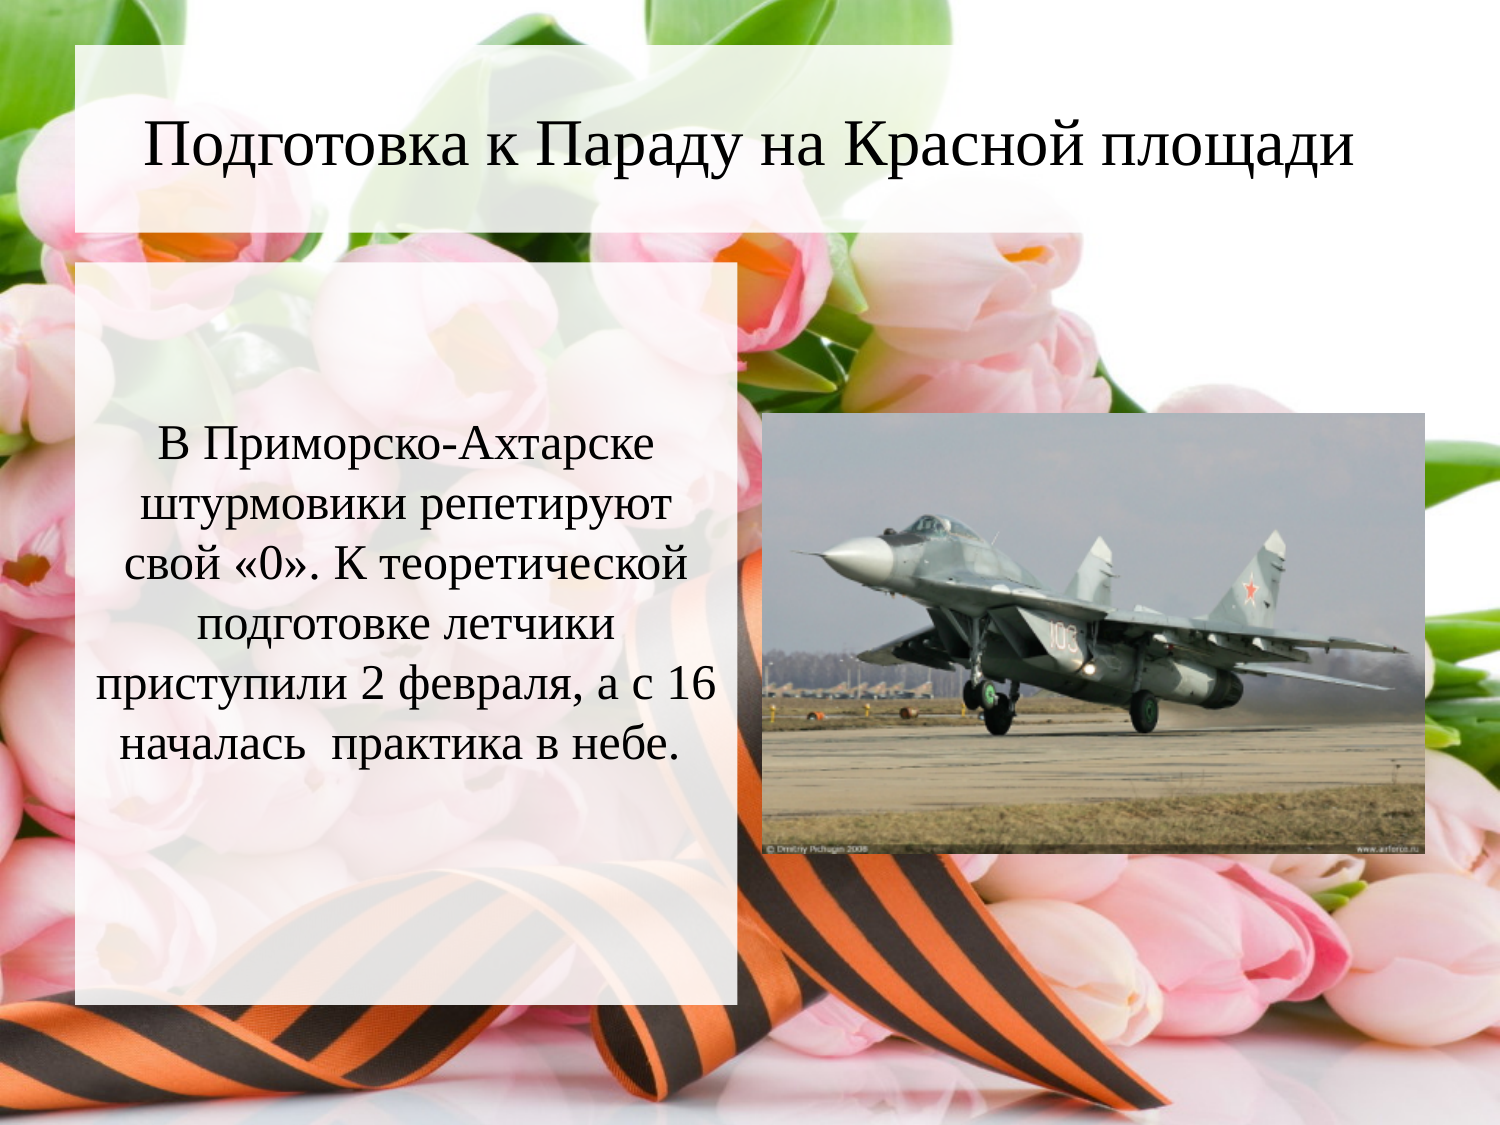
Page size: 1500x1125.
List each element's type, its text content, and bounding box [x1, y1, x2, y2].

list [762, 413, 1426, 854]
title Подготовка к Параду на Красной площади [75, 45, 1425, 233]
picture [0, 0, 1500, 1125]
list В Приморско-Ахтарске штурмовики репетируют свой «0». К теоретической подготовке летчики приступили 2 февраля, а с 16 началась практика в небе. [75, 262, 738, 1005]
